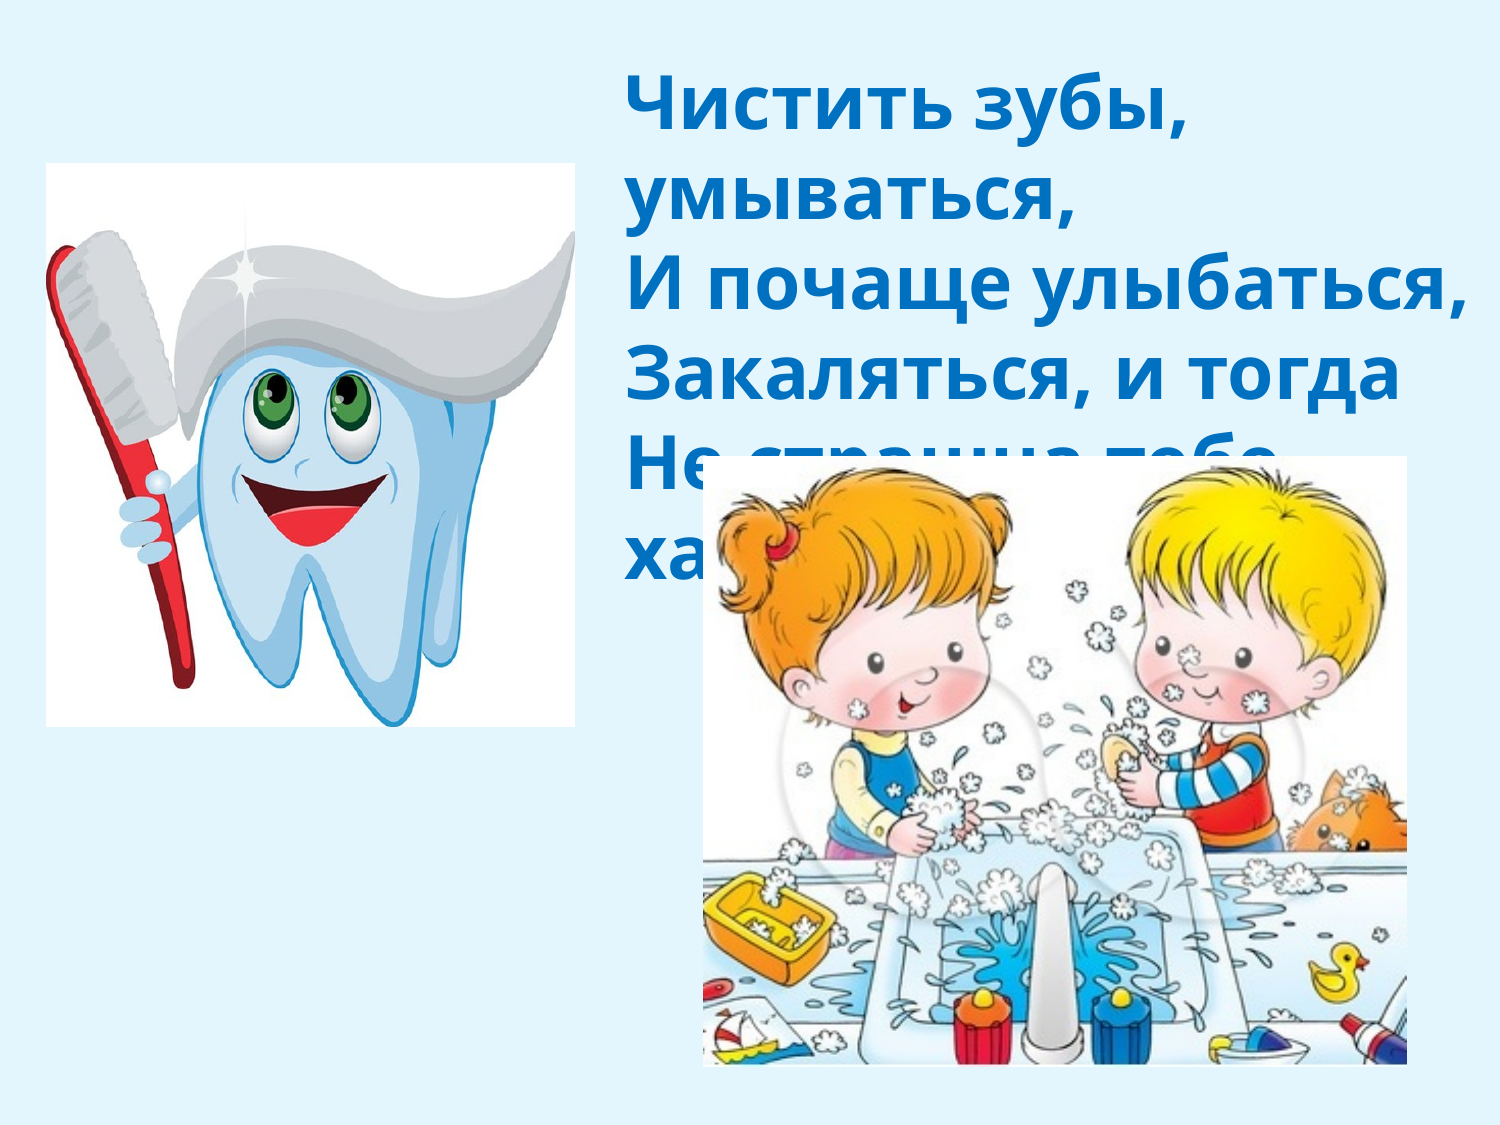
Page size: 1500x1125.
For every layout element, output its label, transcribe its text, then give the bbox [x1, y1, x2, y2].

text_box Чистить зубы, умываться, И почаще улыбаться, Закаляться, и тогда Не страшна тебе хандра. [609, 46, 1500, 692]
picture [46, 163, 575, 727]
picture [702, 456, 1407, 1067]
